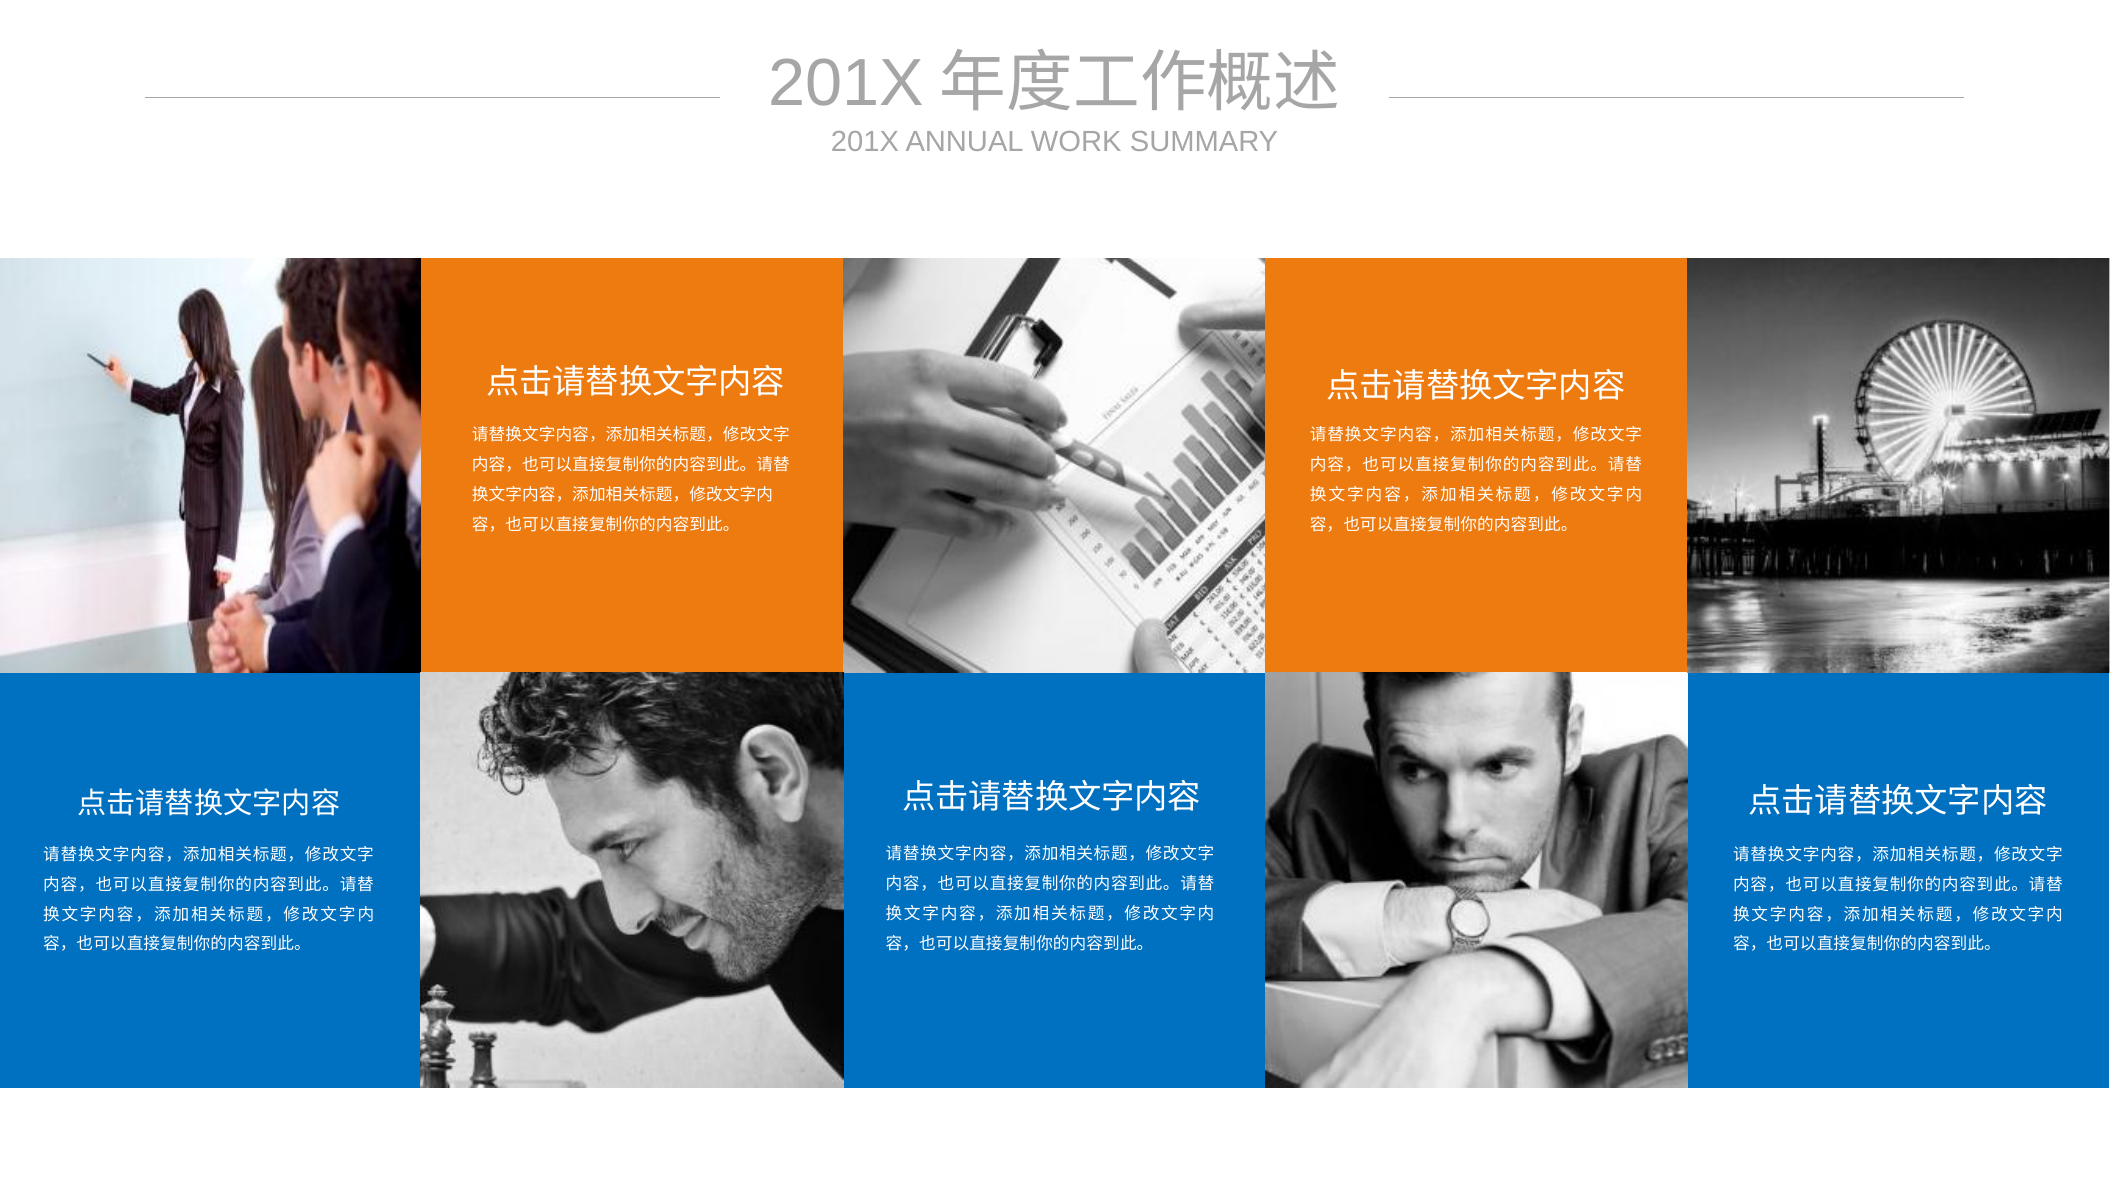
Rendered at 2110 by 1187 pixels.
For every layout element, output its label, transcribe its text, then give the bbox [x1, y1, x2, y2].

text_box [843, 258, 1265, 1088]
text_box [1687, 258, 2110, 1088]
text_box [1265, 258, 1687, 1088]
text_box 201X年度工作概述 [730, 38, 1379, 96]
text_box 201X年度工作概述 [730, 98, 1379, 119]
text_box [0, 258, 420, 1088]
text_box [420, 258, 843, 1088]
text_box 201X ANNUAL WORK SUMMARY [824, 122, 1285, 158]
